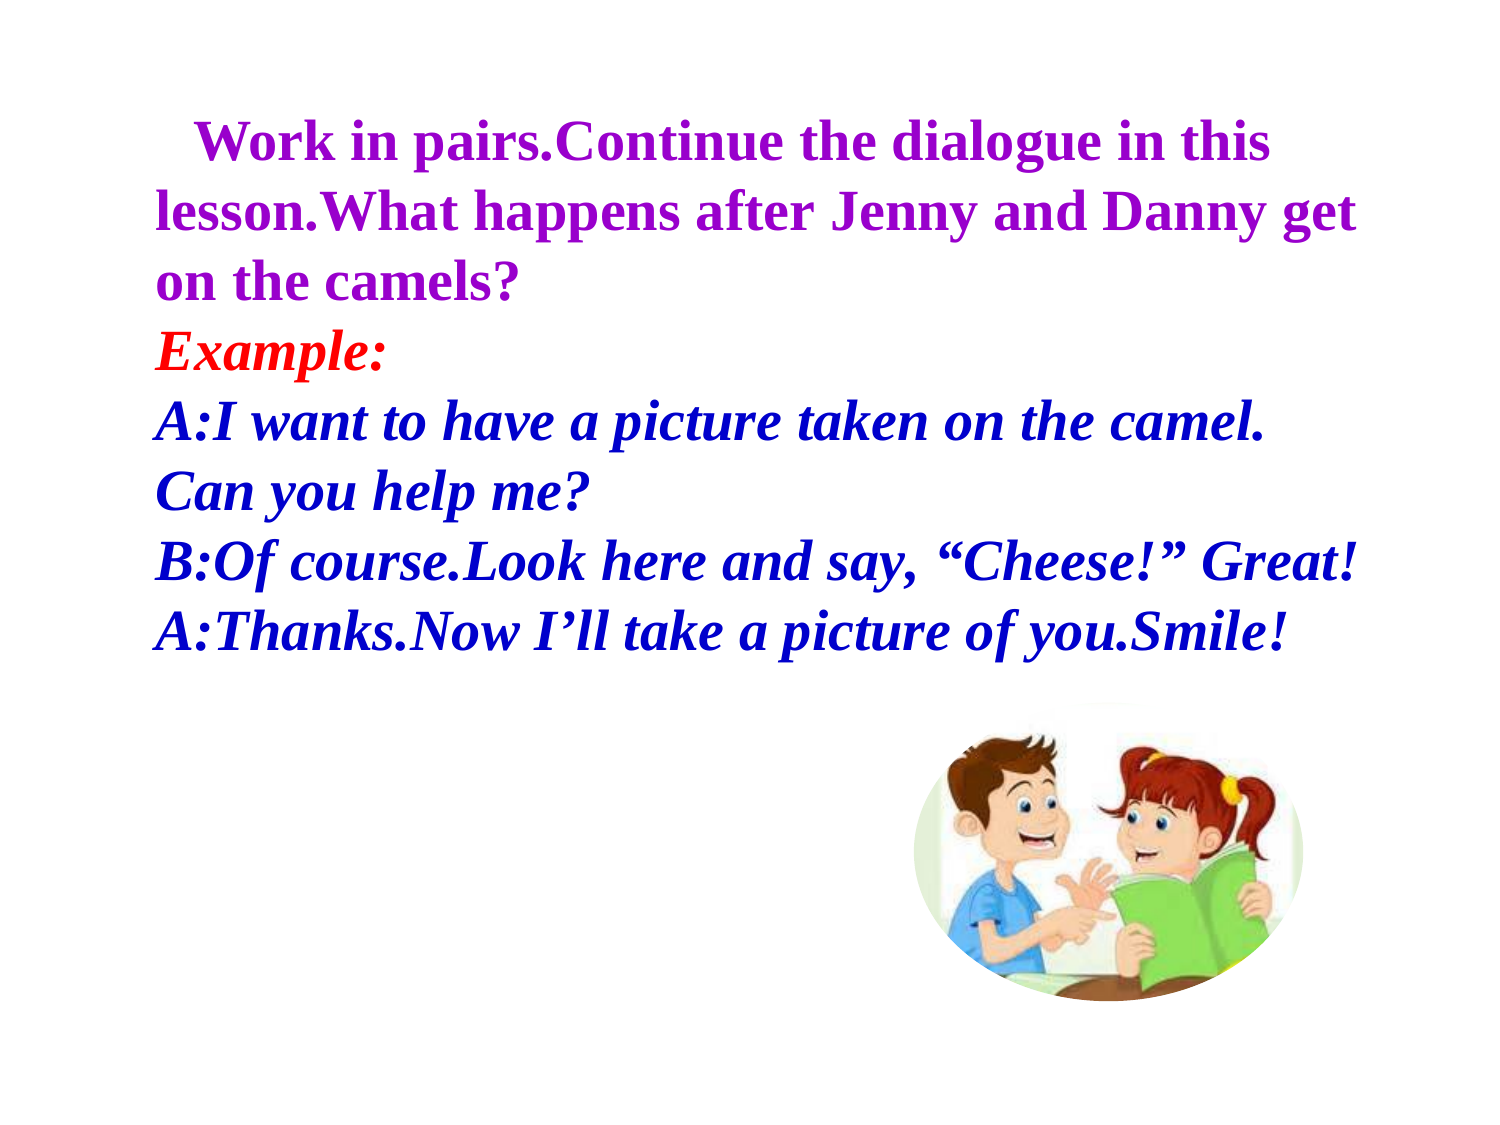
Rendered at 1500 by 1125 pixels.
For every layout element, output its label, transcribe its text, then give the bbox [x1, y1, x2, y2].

picture [913, 702, 1304, 1002]
text_box Work in pairs.Continue the dialogue in this lesson.What happens after Jenny and Danny get on the camels? Example: A:I want to have a picture taken on the camel. Can you help me? B:Of course.Look here and say, “Cheese!” Great! A:Thanks.Now I’ll take a picture of you.Smile! [140, 95, 1377, 670]
